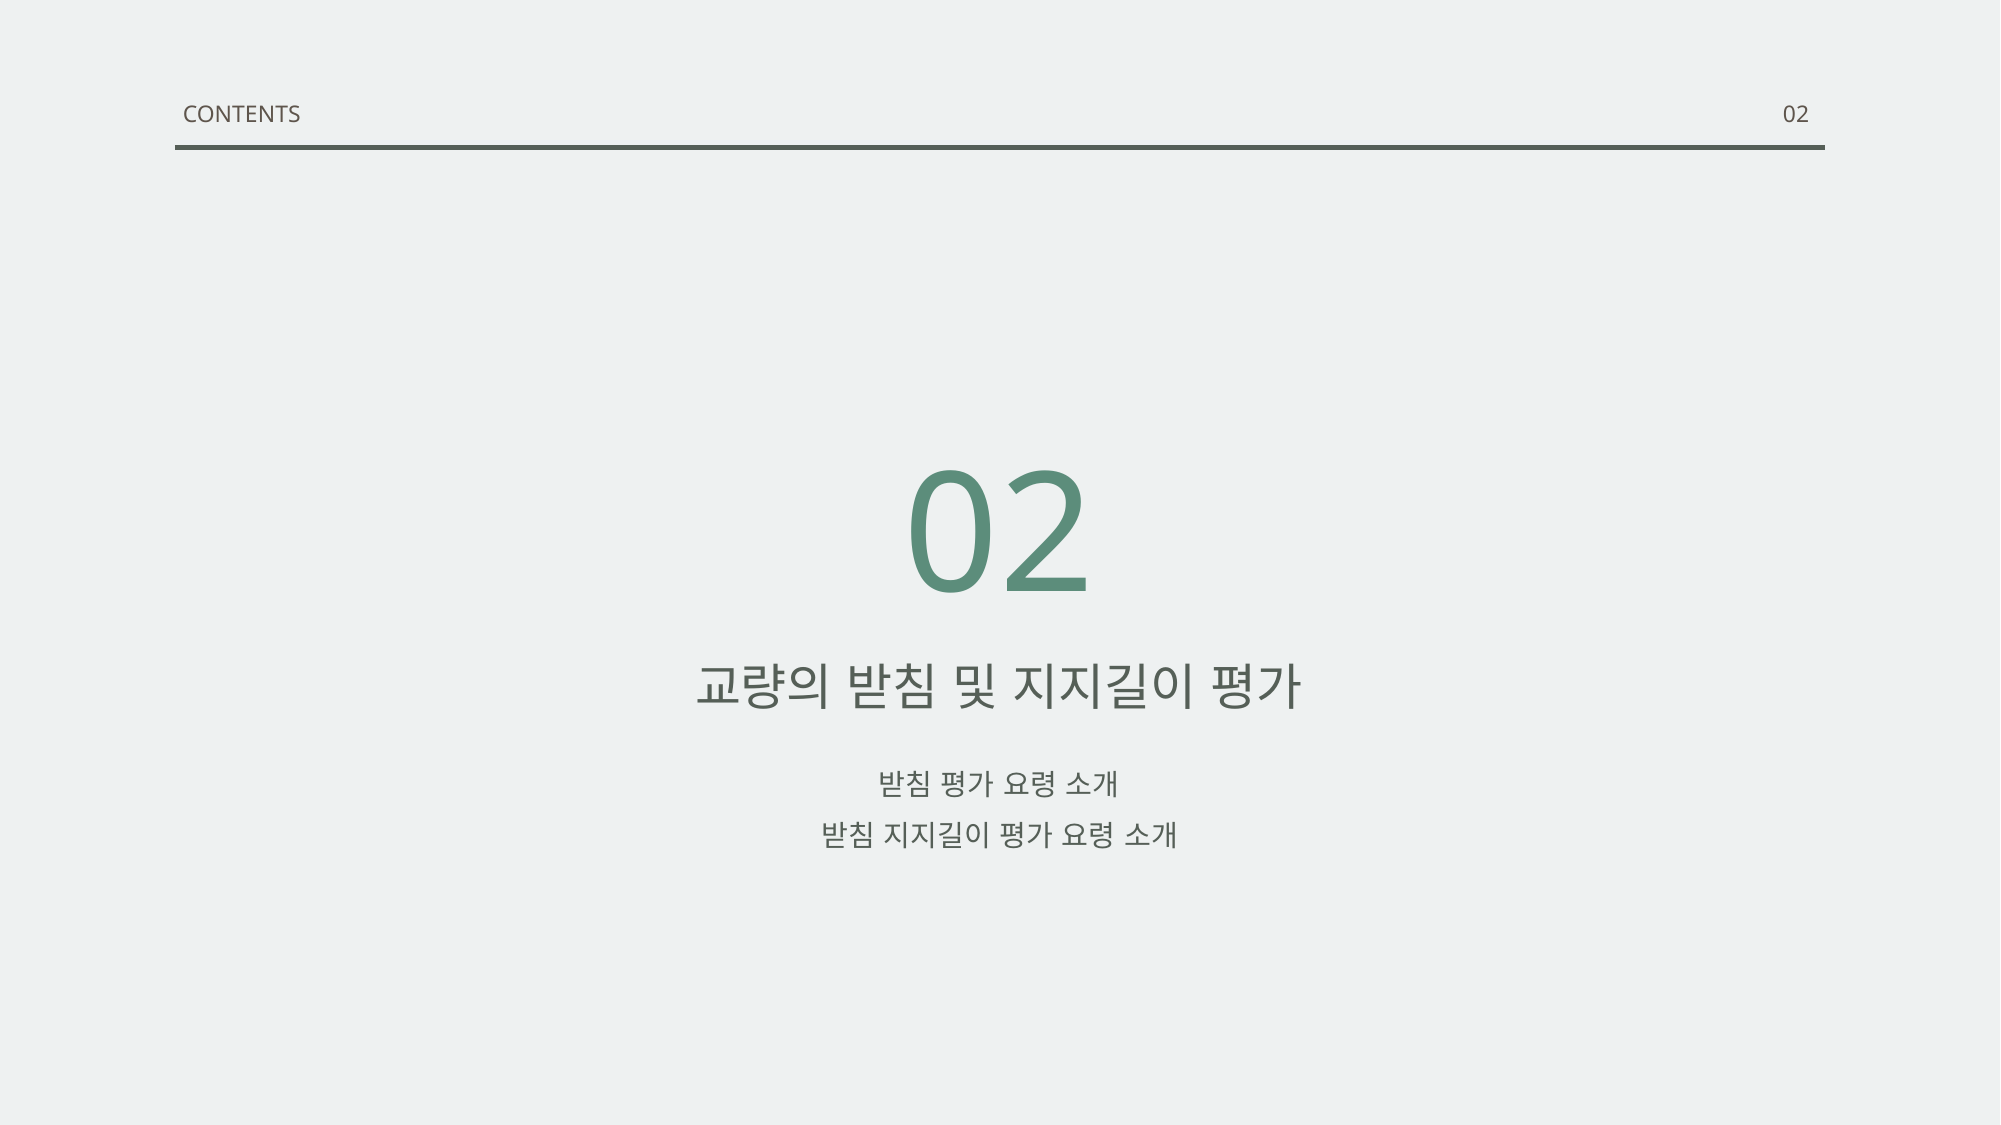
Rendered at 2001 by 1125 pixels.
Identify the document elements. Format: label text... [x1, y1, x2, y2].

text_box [167, 91, 1824, 135]
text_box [787, 758, 1213, 860]
text_box 교량의 받침 및 지지길이 평가 [680, 647, 1318, 723]
text_box 02 [888, 417, 1110, 633]
